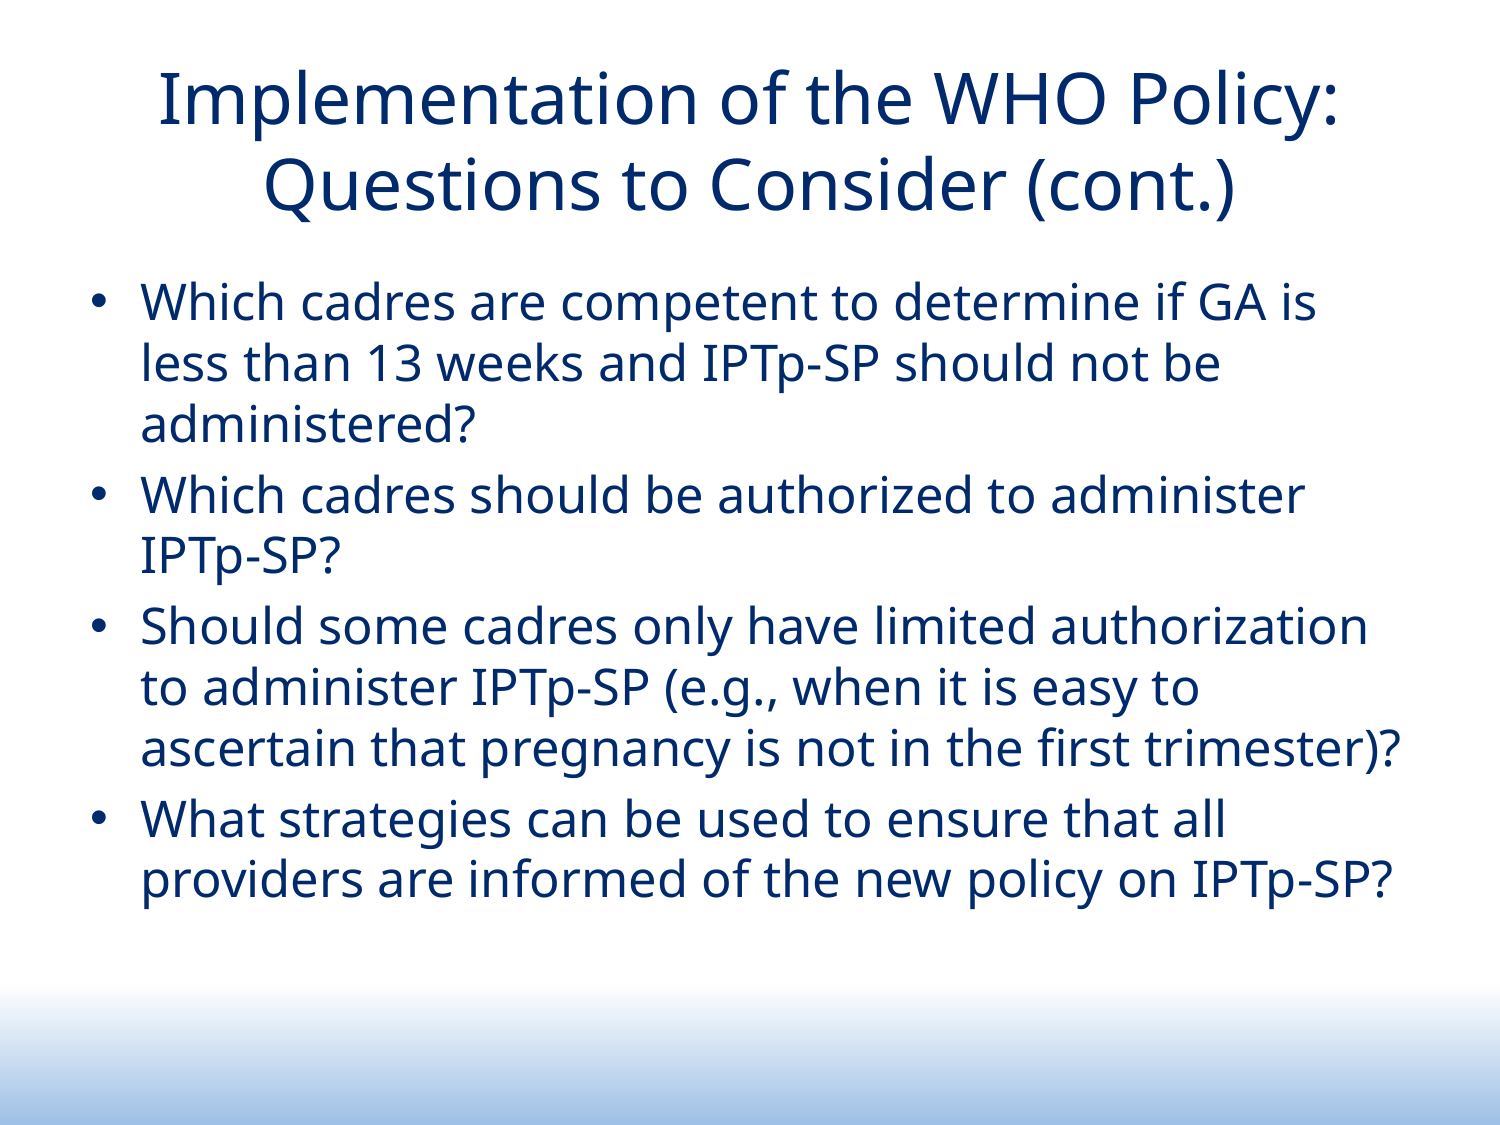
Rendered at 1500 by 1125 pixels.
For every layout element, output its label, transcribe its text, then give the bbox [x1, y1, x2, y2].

title Implementation of the WHO Policy: Questions to Consider (cont.) [75, 45, 1425, 233]
list Which cadres are competent to determine if GA is less than 13 weeks and IPTp-SP should not be administered? Which cadres should be authorized to administer IPTp-SP? Should some cadres only have limited authorization to administer IPTp-SP (e.g., when it is easy to ascertain that pregnancy is not in the first trimester)? What strategies can be used to ensure that all providers are informed of the new policy on IPTp-SP? [75, 262, 1425, 1005]
